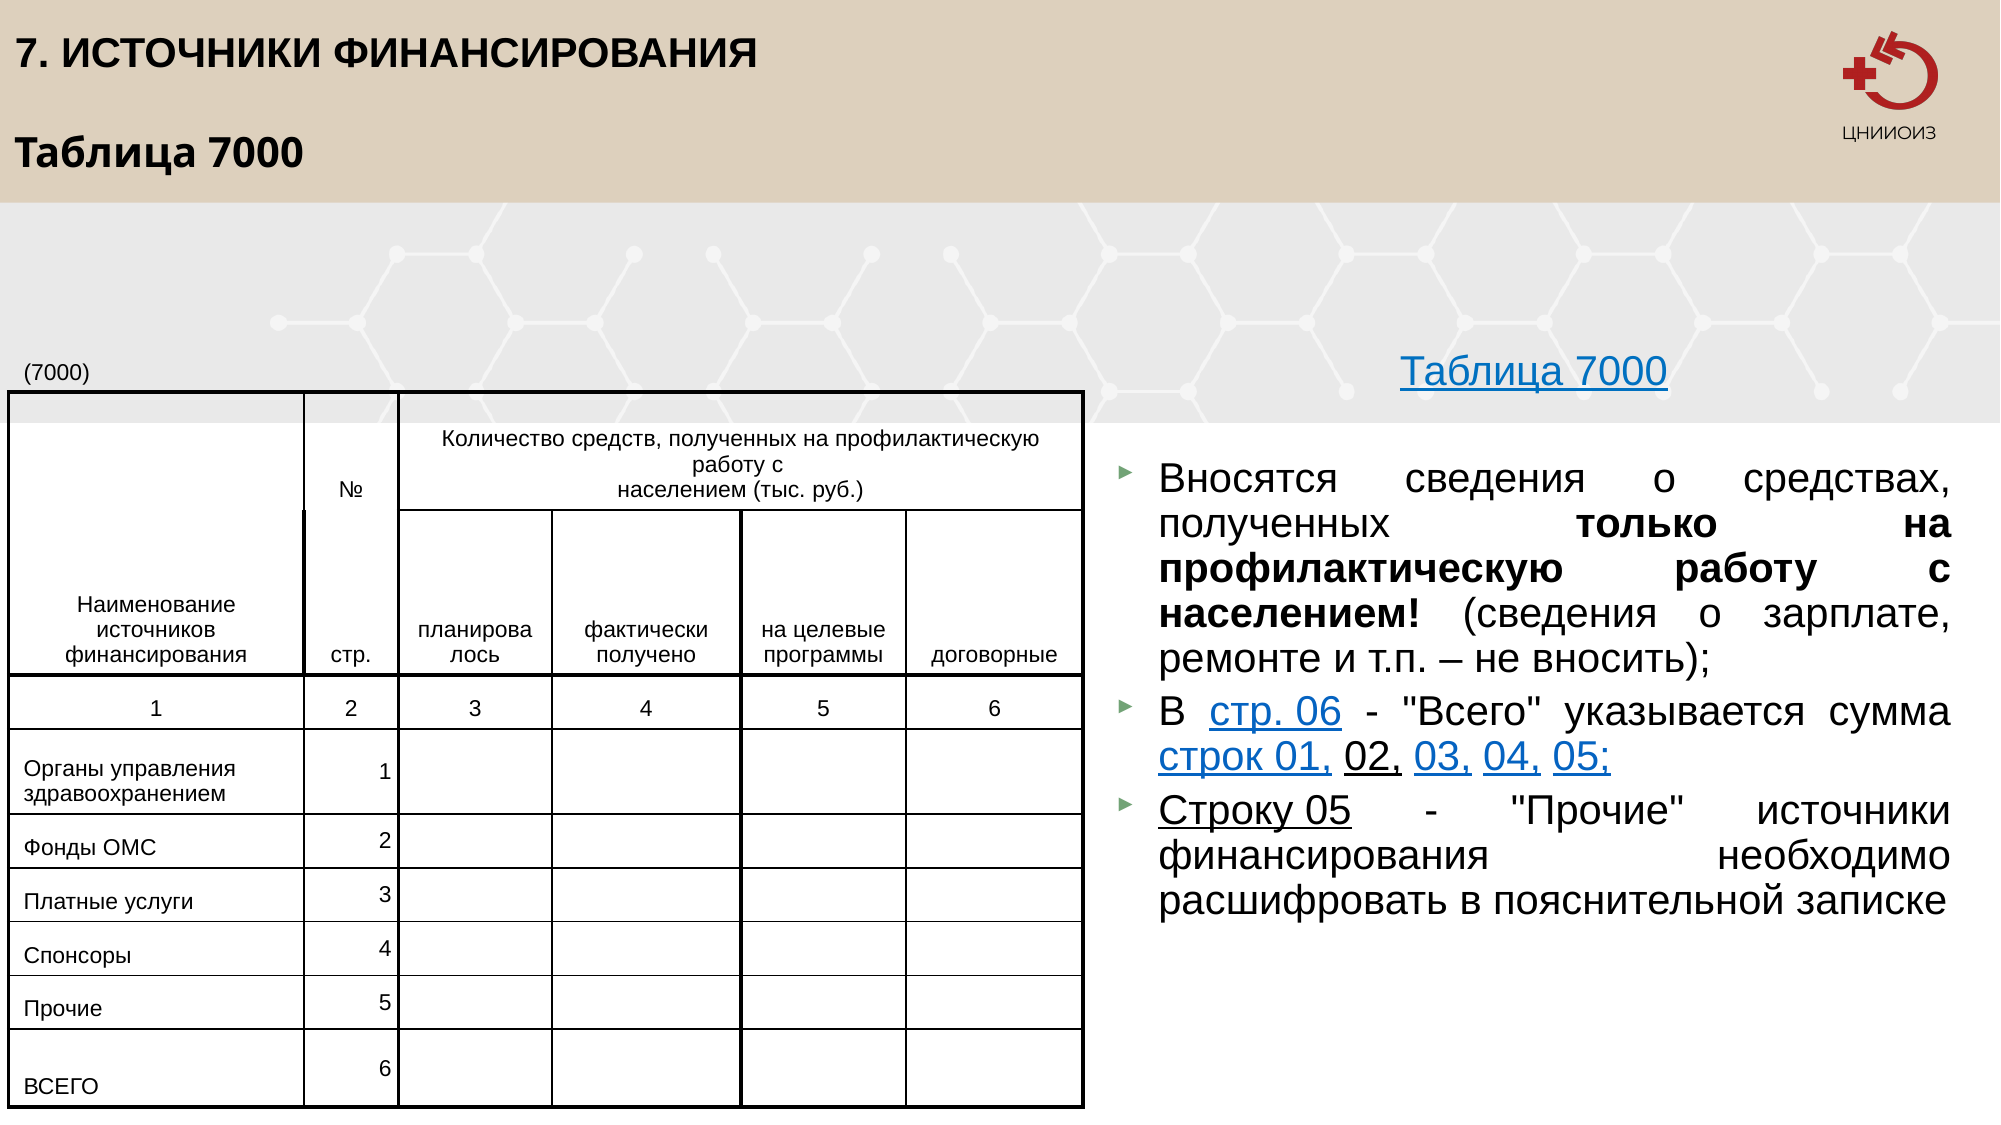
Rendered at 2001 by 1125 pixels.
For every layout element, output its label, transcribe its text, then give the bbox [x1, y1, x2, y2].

table_cell Органы управления здравоохранением [10, 730, 303, 813]
table_cell 5 [305, 976, 397, 1028]
table_cell [743, 730, 905, 813]
table_cell ВСЕГО [10, 1030, 303, 1105]
table_cell [743, 815, 905, 867]
table_cell Количество средств, полученных на профилактическую работу с населением (тыс. руб.) [400, 423, 1081, 509]
table_cell Фонды ОМС [10, 815, 303, 867]
table_cell [400, 922, 551, 975]
table_cell [553, 922, 739, 975]
table_cell Прочие [10, 976, 303, 1028]
table_cell [743, 869, 905, 921]
table_cell 4 [553, 677, 739, 728]
table_cell 4 [305, 922, 397, 975]
table_cell 6 [907, 677, 1081, 728]
table_cell [553, 976, 739, 1028]
table_cell [400, 730, 551, 813]
table_cell Спонсоры [10, 922, 303, 975]
table_cell фактически получено [553, 511, 739, 673]
table_cell [907, 869, 1081, 921]
table_cell Наименование источников финансирования [10, 423, 303, 673]
table_cell [400, 815, 551, 867]
table_cell 2 [305, 815, 397, 867]
table_cell [907, 922, 1081, 975]
table_cell 1 [305, 730, 397, 813]
table_cell [553, 1030, 739, 1105]
table_cell [400, 1030, 551, 1105]
table_cell 1 [10, 677, 303, 728]
table_cell [743, 922, 905, 975]
table_cell 3 [400, 677, 551, 728]
text_box 7. ИСТОЧНИКИ ФИНАНСИРОВАНИЯ Таблица 7000 [0, 0, 2000, 95]
table_cell Платные услуги [10, 869, 303, 921]
table_cell [400, 976, 551, 1028]
table_cell [907, 1030, 1081, 1105]
picture [0, 31, 2000, 423]
table_cell [553, 869, 739, 921]
table_cell [743, 1030, 905, 1105]
table_cell 3 [305, 869, 397, 921]
table_cell 5 [743, 677, 905, 728]
table_cell договорные [907, 511, 1081, 673]
table_cell [553, 815, 739, 867]
table_cell 6 [305, 1030, 397, 1105]
table_cell [907, 976, 1081, 1028]
text_box Таблица 7000 Вносятся сведения о средствах, полученных только на профилактическую работу с населением! (сведения о зарплате, ремонте и т.п. – не вносить); В стр. 06 - "Всего" указывается сумма строк 01, 02, 03, 04, 05; Строку 05 - "Прочие" источники финансирования необходимо расшифровать в пояснительной записке [1085, 423, 1967, 1062]
table_cell 2 [305, 677, 397, 728]
table_cell [400, 869, 551, 921]
table_cell [907, 730, 1081, 813]
table_cell [743, 976, 905, 1028]
table_cell [553, 730, 739, 813]
table_cell № [305, 423, 397, 510]
table_cell [907, 815, 1081, 867]
table_cell на целевые программы [743, 511, 905, 673]
table_cell планировалось [400, 511, 551, 673]
table_cell стр. [306, 510, 397, 673]
